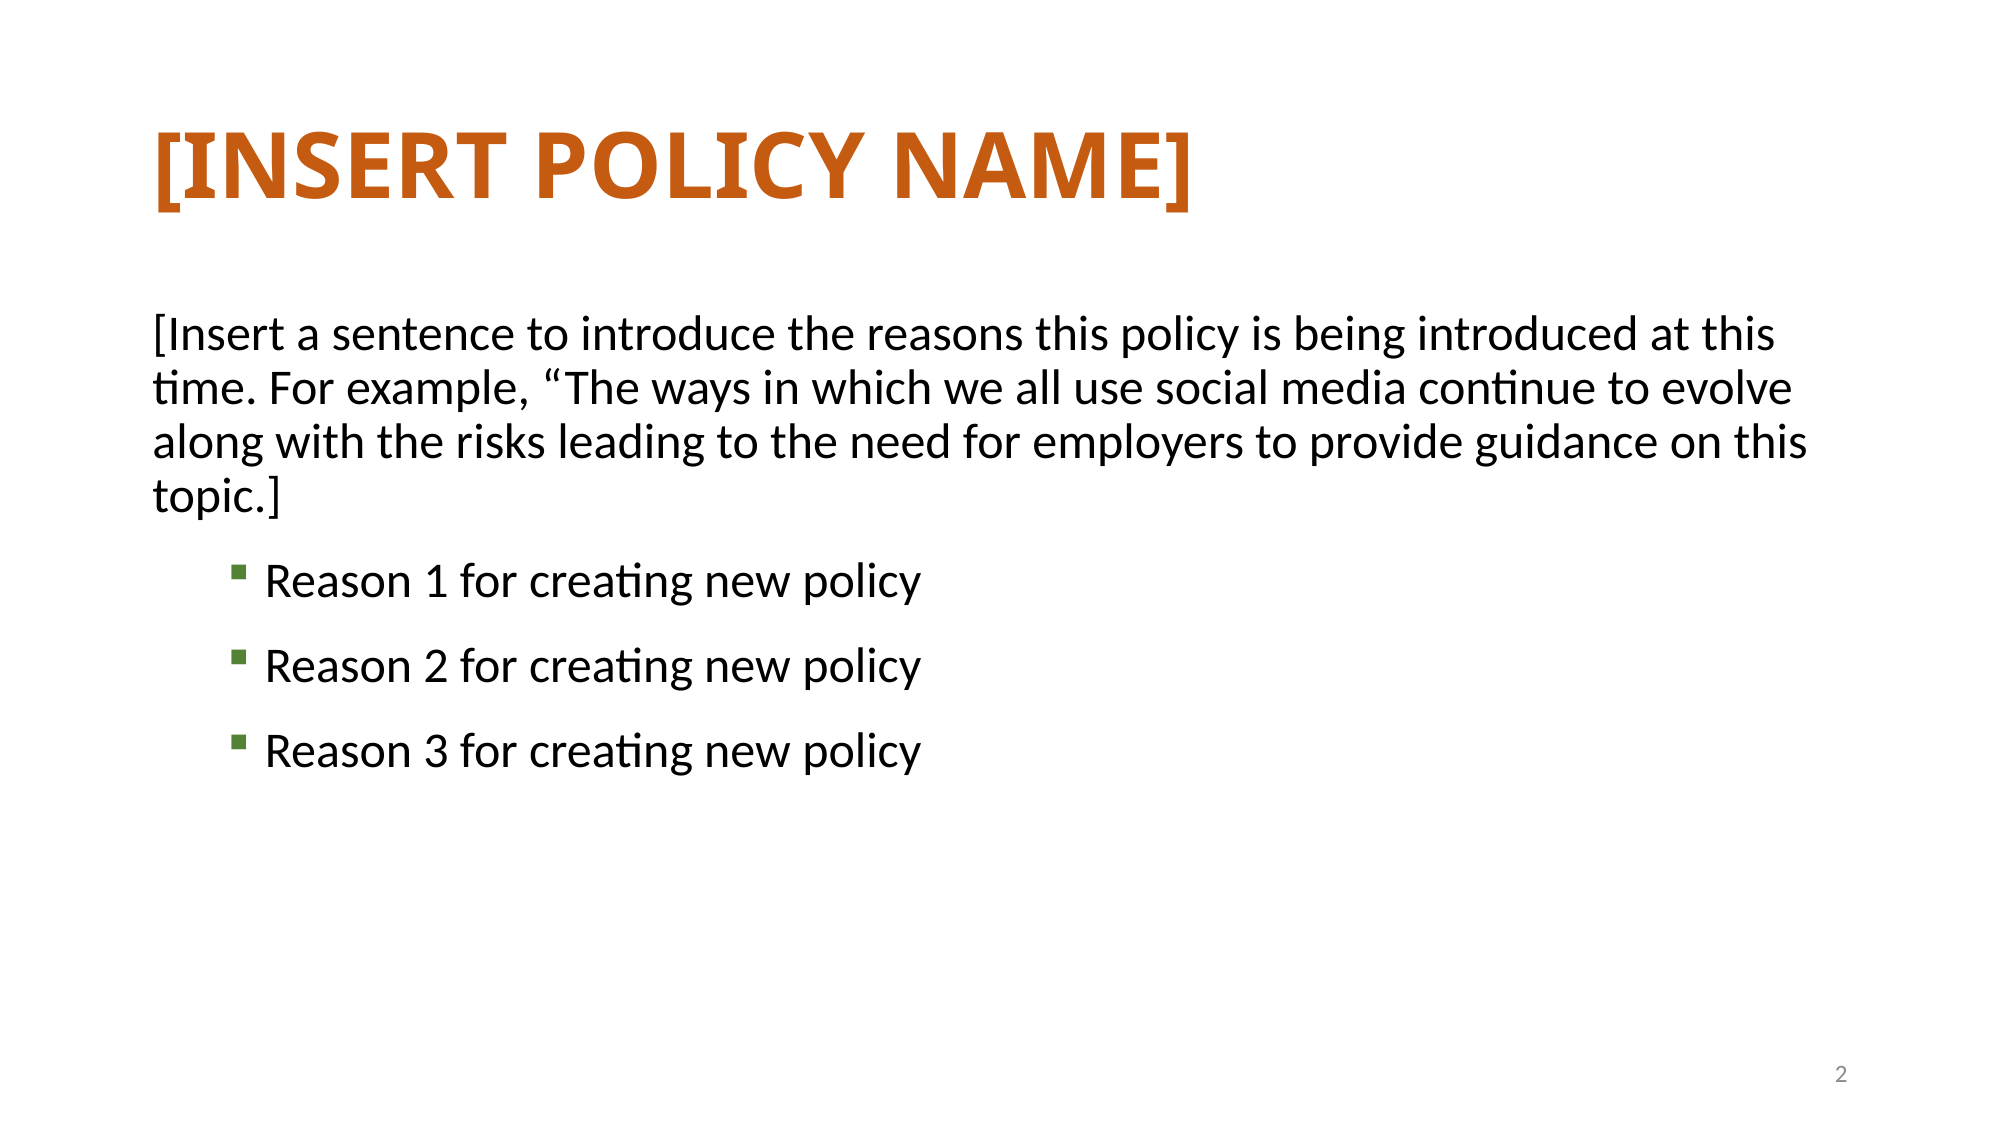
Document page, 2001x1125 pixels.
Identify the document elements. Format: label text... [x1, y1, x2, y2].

list [Insert a sentence to introduce the reasons this policy is being introduced at this time. For example, “The ways in which we all use social media continue to evolve along with the risks leading to the need for employers to provide guidance on this topic.] Reason 1 for creating new policy Reason 2 for creating new policy Reason 3 for creating new policy [137, 299, 1863, 1014]
slide_number 2 [1412, 1042, 1863, 1103]
title [Insert Policy Name] [137, 59, 1863, 278]
